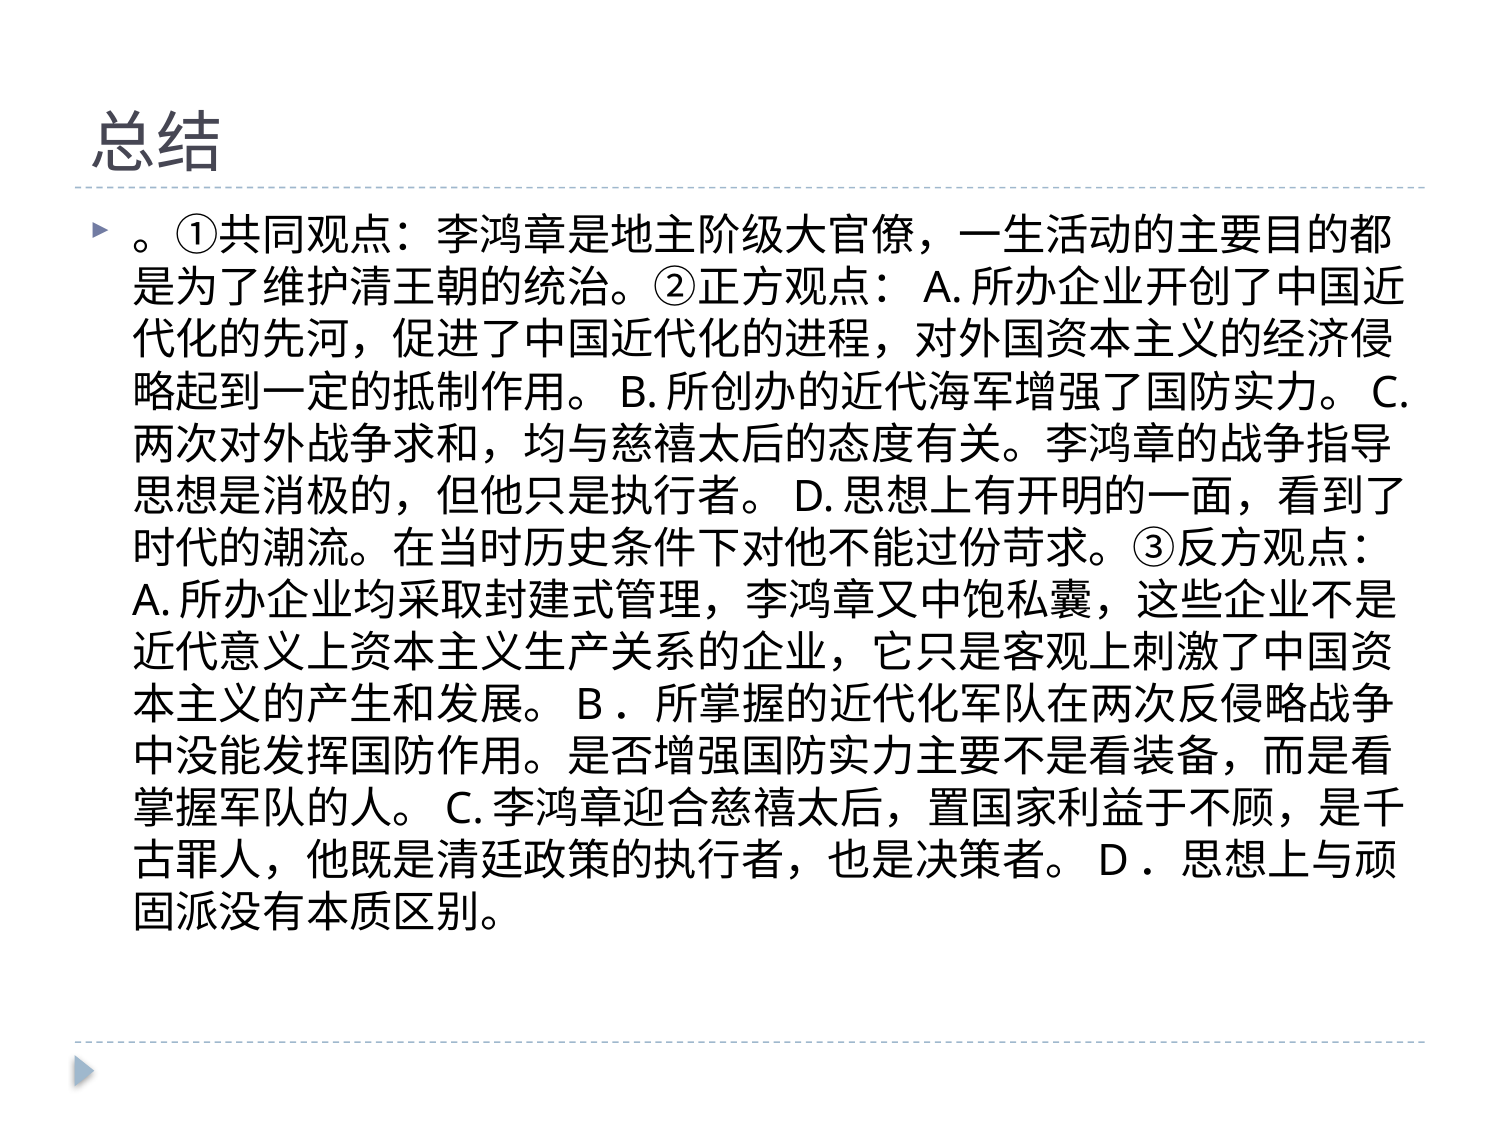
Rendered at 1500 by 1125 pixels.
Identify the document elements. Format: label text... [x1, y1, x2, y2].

title 总结 [75, 24, 1425, 188]
list 。①共同观点：李鸿章是地主阶级大官僚，一生活动的主要目的都是为了维护清王朝的统治。②正方观点：A.所办企业开创了中国近代化的先河，促进了中国近代化的进程，对外国资本主义的经济侵略起到一定的抵制作用。B.所创办的近代海军增强了国防实力。C.两次对外战争求和，均与慈禧太后的态度有关。李鸿章的战争指导思想是消极的，但他只是执行者。D.思想上有开明的一面，看到了时代的潮流。在当时历史条件下对他不能过份苛求。③反方观点：A.所办企业均采取封建式管理，李鸿章又中饱私囊，这些企业不是近代意义上资本主义生产关系的企业，它只是客观上刺激了中国资本主义的产生和发展。B．所掌握的近代化军队在两次反侵略战争中没能发挥国防作用。是否增强国防实力主要不是看装备，而是看掌握军队的人。C.李鸿章迎合慈禧太后，置国家利益于不顾，是千古罪人，他既是清廷政策的执行者，也是决策者。D．思想上与顽固派没有本质区别。 [75, 200, 1425, 1010]
